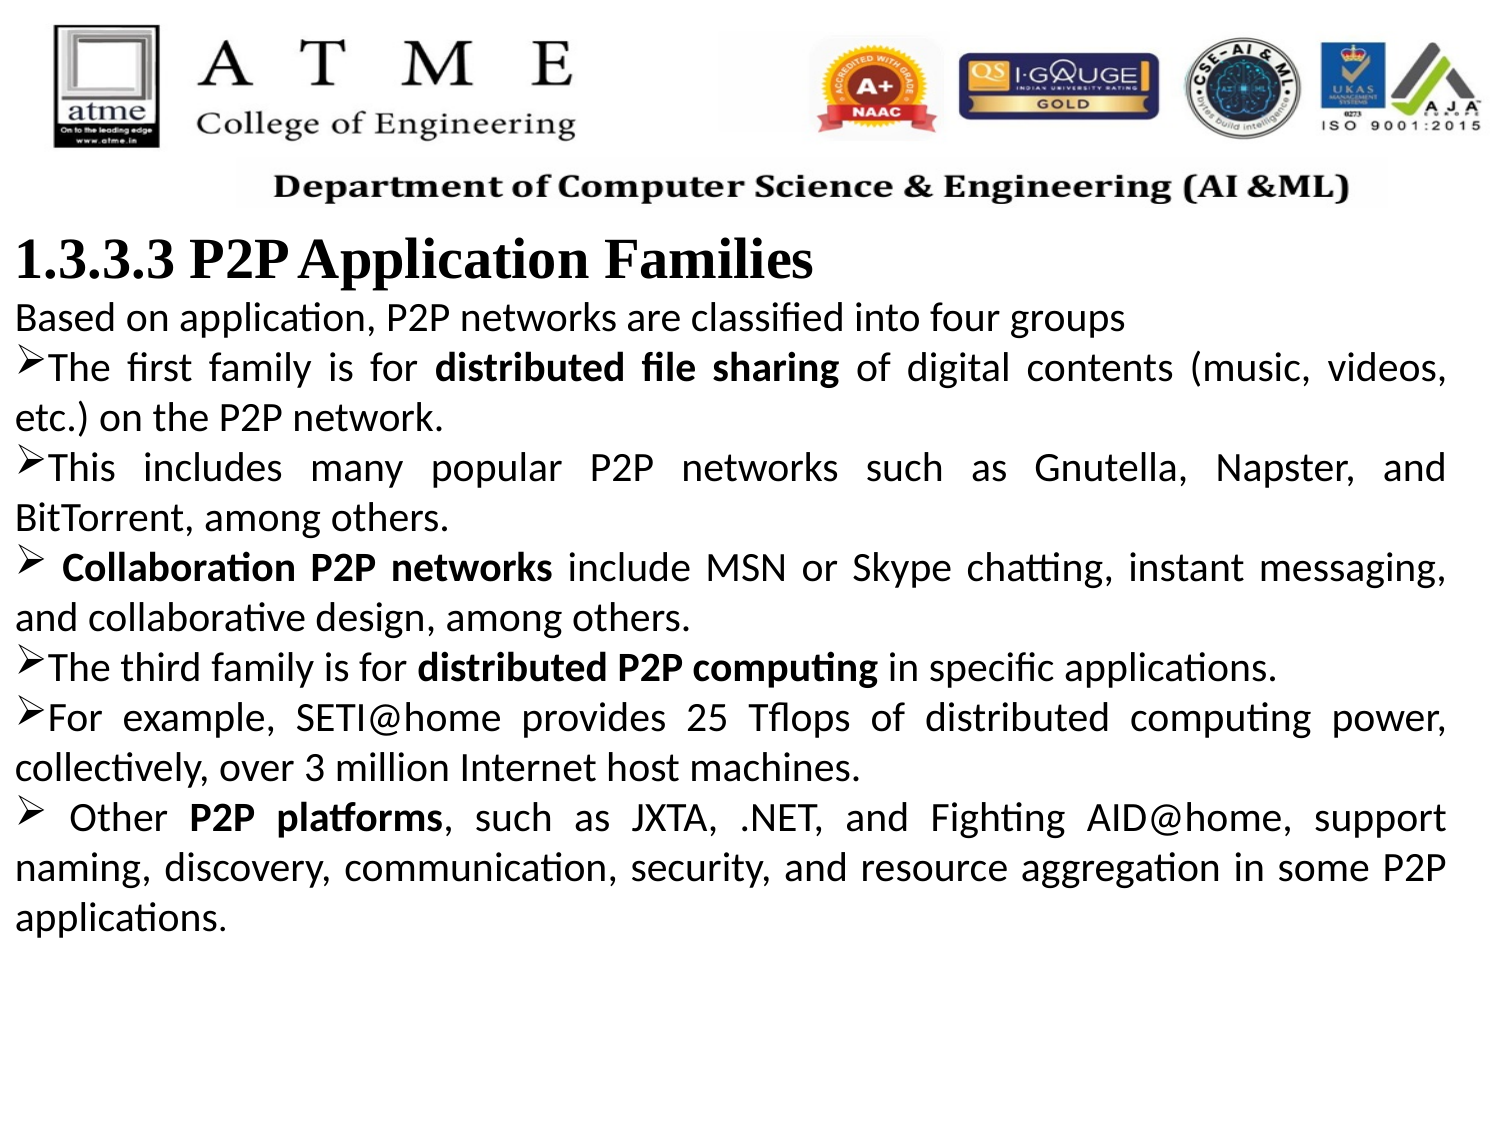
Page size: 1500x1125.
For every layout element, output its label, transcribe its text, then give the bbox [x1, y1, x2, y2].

picture [24, 0, 1500, 226]
text_box 1.3.3.3 P2P Application Families Based on application, P2P networks are classified into four groups The first family is for distributed file sharing of digital contents (music, videos, etc.) on the P2P network. This includes many popular P2P networks such as Gnutella, Napster, and BitTorrent, among others. Collaboration P2P networks include MSN or Skype chatting, instant messaging, and collaborative design, among others. The third family is for distributed P2P computing in specific applications. For example, SETI@home provides 25 Tflops of distributed computing power, collectively, over 3 million Internet host machines. Other P2P platforms, such as JXTA, .NET, and Fighting AID@home, support naming, discovery, communication, security, and resource aggregation in some P2P applications. [0, 212, 1463, 948]
